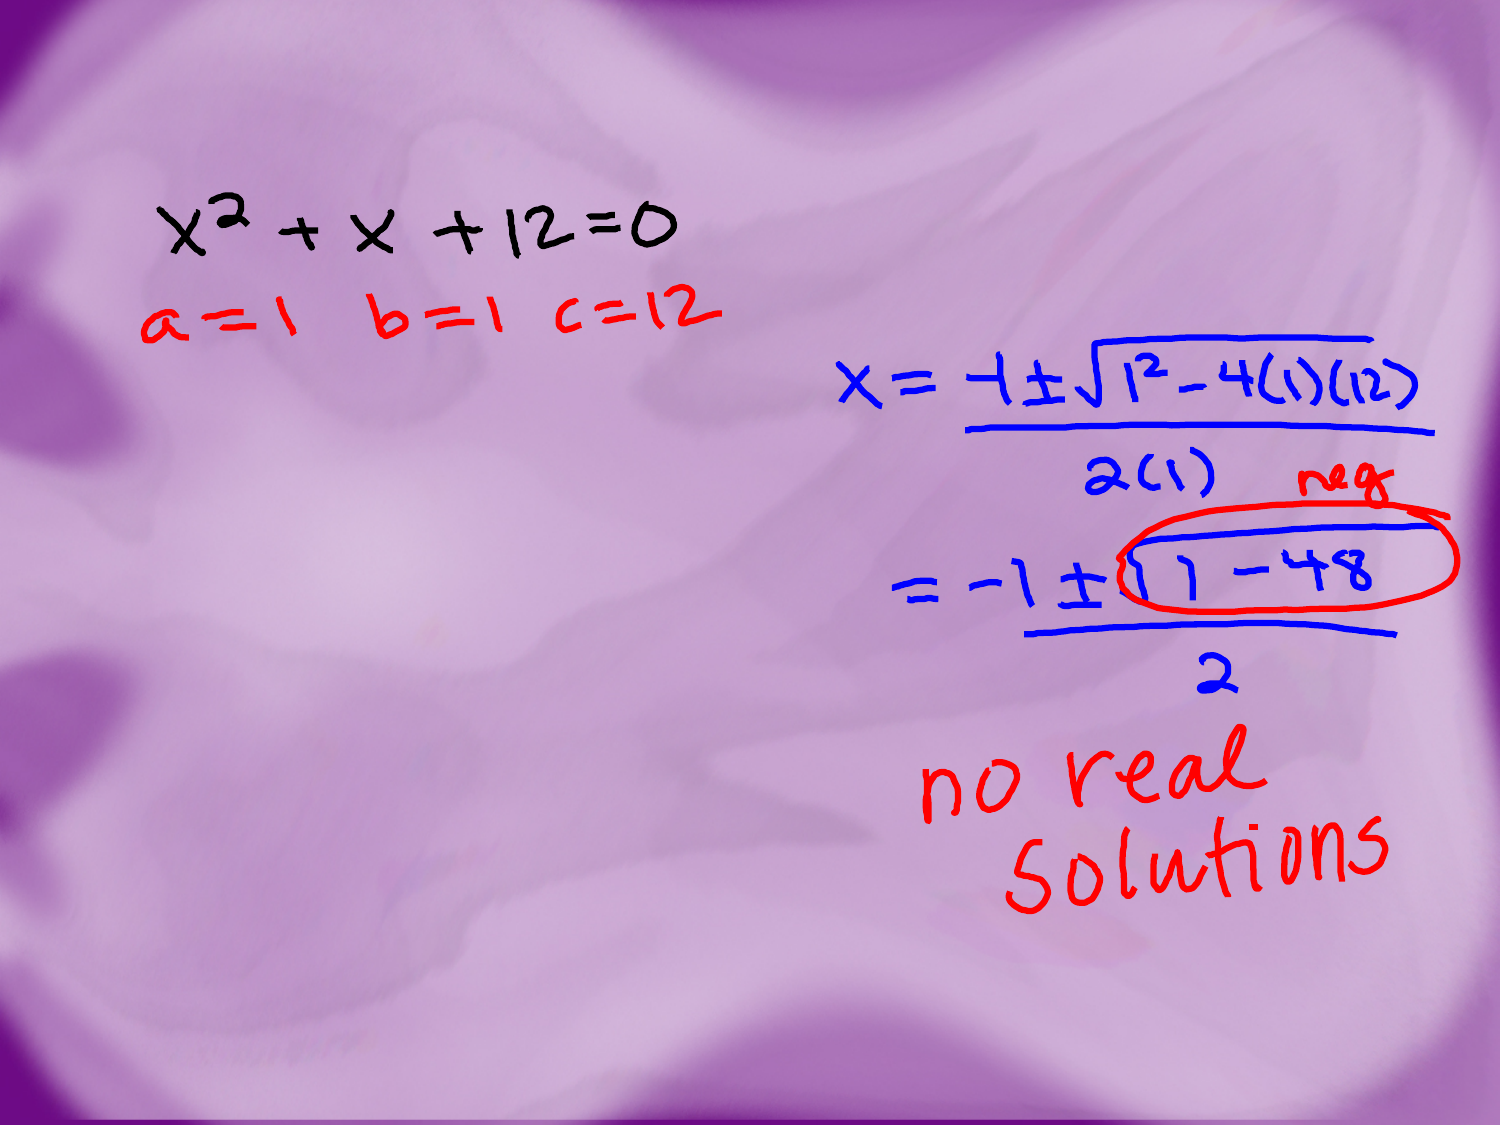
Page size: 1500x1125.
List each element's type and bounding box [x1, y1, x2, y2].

text_box [172, 211, 199, 254]
text_box [1119, 589, 1129, 597]
text_box [489, 296, 503, 330]
text_box [1220, 363, 1244, 379]
text_box [590, 227, 621, 233]
text_box [840, 367, 870, 403]
text_box [186, 236, 204, 254]
text_box [373, 236, 393, 251]
text_box [856, 383, 883, 407]
text_box [603, 315, 636, 322]
text_box [1363, 370, 1390, 399]
text_box [1216, 817, 1224, 851]
text_box [352, 215, 373, 237]
text_box [1126, 362, 1137, 403]
text_box [359, 211, 393, 250]
text_box [1081, 575, 1107, 582]
text_box [1178, 385, 1205, 391]
text_box [1024, 622, 1397, 637]
text_box [1348, 818, 1387, 873]
text_box [1331, 359, 1350, 404]
text_box [210, 194, 249, 226]
text_box [1043, 377, 1063, 381]
text_box [907, 597, 939, 602]
text_box [1384, 360, 1416, 409]
text_box [1152, 851, 1207, 891]
text_box [1283, 828, 1300, 883]
text_box [1168, 461, 1184, 490]
text_box [1190, 449, 1212, 496]
text_box [1027, 377, 1039, 381]
text_box [436, 321, 475, 327]
text_box [1199, 654, 1239, 692]
text_box [1011, 560, 1034, 607]
text_box [837, 363, 856, 382]
text_box [649, 292, 664, 329]
text_box [1286, 369, 1301, 400]
text_box [587, 214, 615, 219]
text_box [1171, 726, 1267, 797]
text_box [924, 769, 959, 822]
text_box [1117, 752, 1160, 801]
text_box [1087, 459, 1129, 493]
text_box [1241, 360, 1250, 397]
text_box [666, 286, 722, 325]
text_box [1206, 841, 1262, 890]
text_box [558, 300, 582, 331]
text_box [1356, 464, 1395, 507]
text_box [1260, 353, 1285, 402]
text_box [527, 207, 575, 247]
text_box [998, 353, 1011, 405]
text_box [425, 308, 461, 316]
text_box [158, 208, 184, 235]
text_box [1137, 354, 1168, 375]
text_box [1140, 454, 1161, 489]
text_box [1075, 562, 1089, 603]
text_box [1060, 575, 1079, 581]
picture [0, 0, 1500, 1125]
text_box [1121, 827, 1136, 897]
text_box [434, 228, 462, 236]
text_box [508, 209, 520, 257]
text_box [464, 227, 481, 232]
text_box [900, 387, 936, 394]
text_box [143, 311, 189, 341]
text_box [891, 580, 937, 589]
text_box [1024, 398, 1065, 405]
text_box [596, 301, 623, 310]
text_box [1069, 855, 1101, 904]
text_box [203, 311, 244, 320]
text_box [1036, 362, 1050, 400]
text_box [278, 298, 295, 336]
text_box [299, 217, 313, 249]
text_box [633, 203, 675, 246]
text_box [892, 373, 932, 379]
text_box [969, 581, 1002, 589]
text_box [1076, 336, 1373, 406]
text_box [279, 229, 303, 233]
text_box [965, 423, 1435, 434]
text_box [1008, 841, 1049, 912]
text_box [456, 210, 472, 253]
text_box [1218, 863, 1229, 898]
text_box [1118, 502, 1459, 613]
text_box [1246, 376, 1254, 382]
text_box [220, 325, 257, 329]
text_box [1060, 603, 1102, 607]
text_box [978, 761, 1018, 811]
text_box [1352, 372, 1363, 404]
text_box [368, 293, 407, 337]
text_box [1069, 753, 1114, 806]
text_box [1298, 359, 1321, 406]
text_box [1300, 466, 1348, 494]
text_box [1313, 824, 1343, 882]
